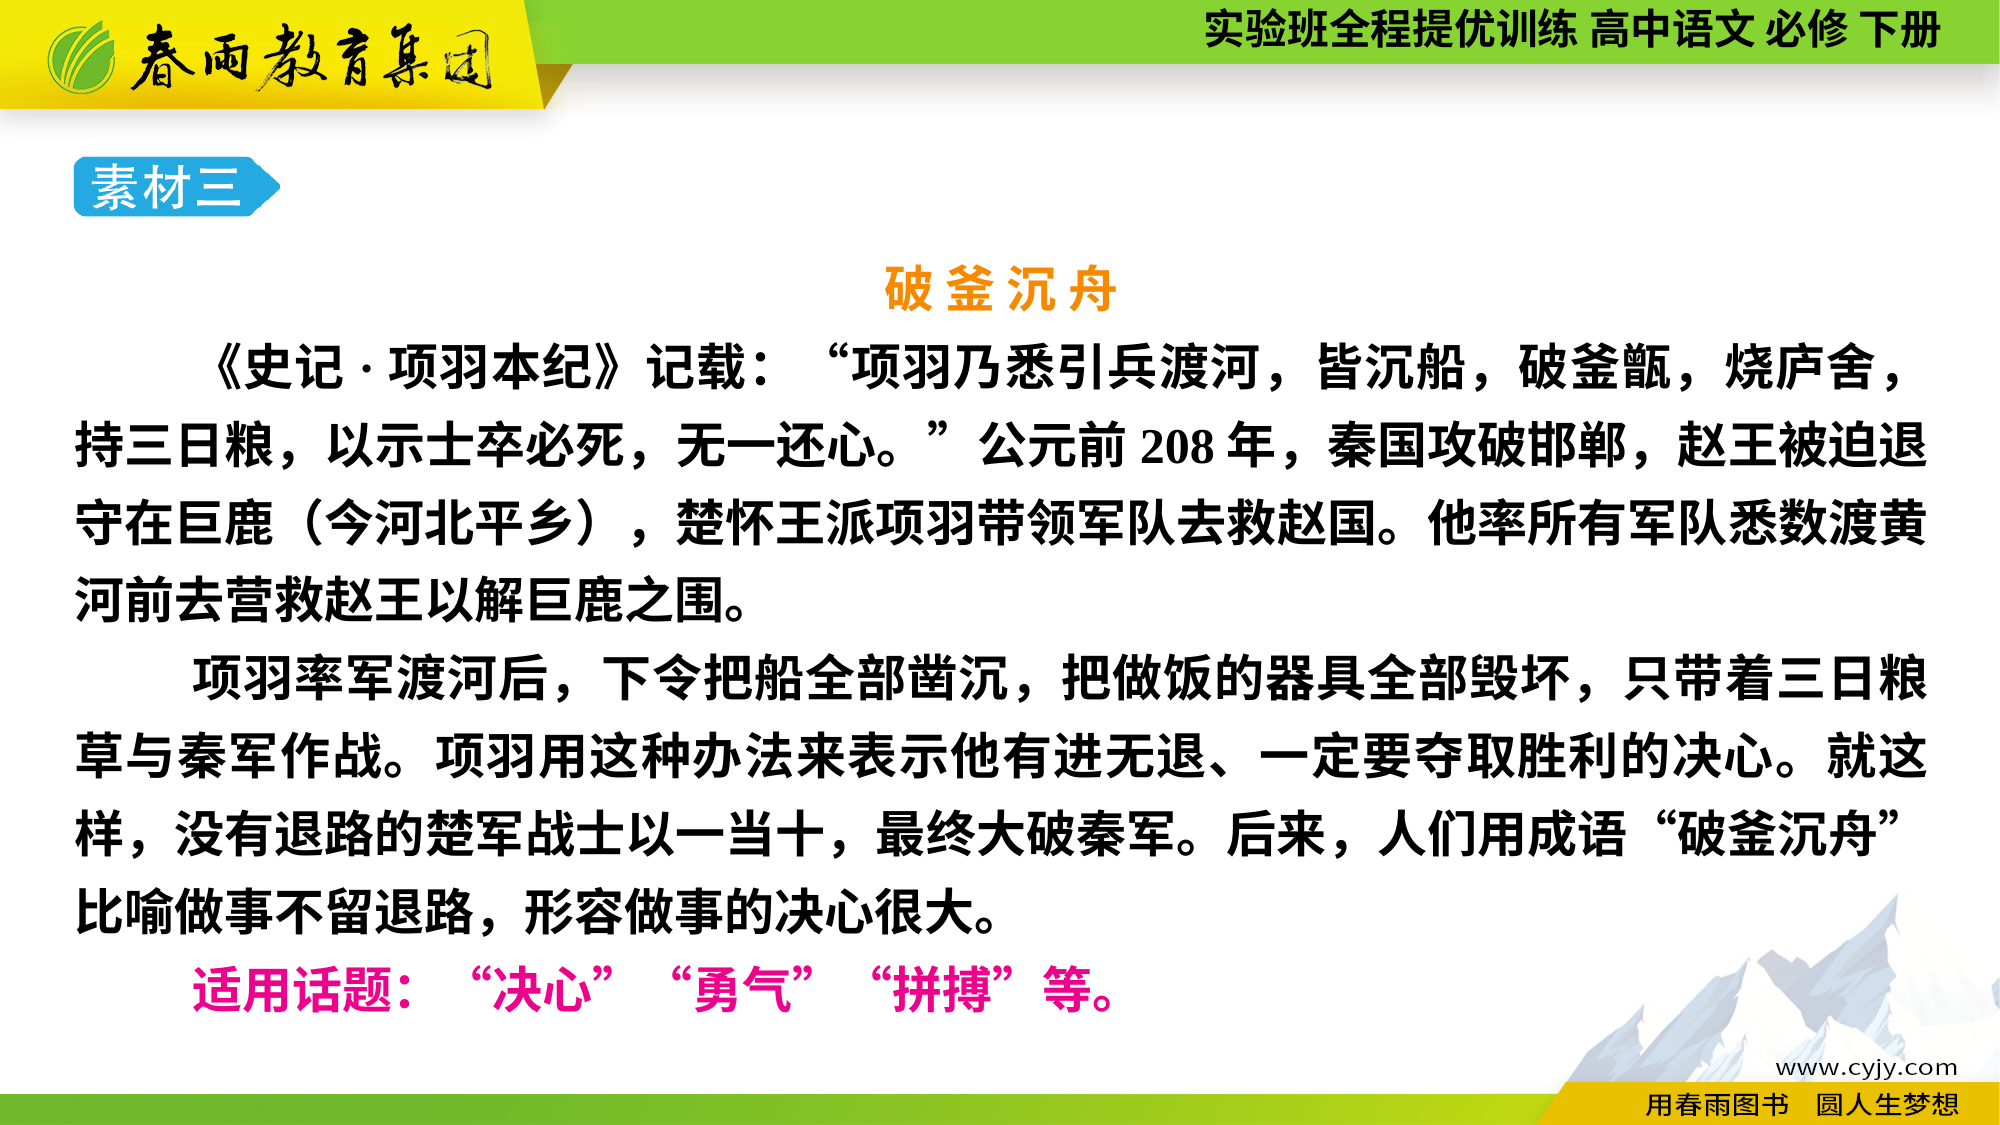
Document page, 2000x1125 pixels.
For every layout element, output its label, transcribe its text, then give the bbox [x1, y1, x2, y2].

picture [0, 0, 2000, 1125]
list 破 釜 沉 舟 《史记·项羽本纪》记载：“项羽乃悉引兵渡河，皆沉船，破釜甑，烧庐舍，持三日粮，以示士卒必死，无一还心。”公元前208年，秦国攻破邯郸，赵王被迫退守在巨鹿（今河北平乡），楚怀王派项羽带领军队去救赵国。他率所有军队悉数渡黄河前去营救赵王以解巨鹿之围。 项羽率军渡河后，下令把船全部凿沉，把做饭的器具全部毁坏，只带着三日粮草与秦军作战。项羽用这种办法来表示他有进无退、一定要夺取胜利的决心。就这样，没有退路的楚军战士以一当十，最终大破秦军。后来，人们用成语“破釜沉舟”比喻做事不留退路，形容做事的决心很大。 适用话题：“决心”“勇气”“拼搏”等。 [59, 231, 1944, 1035]
